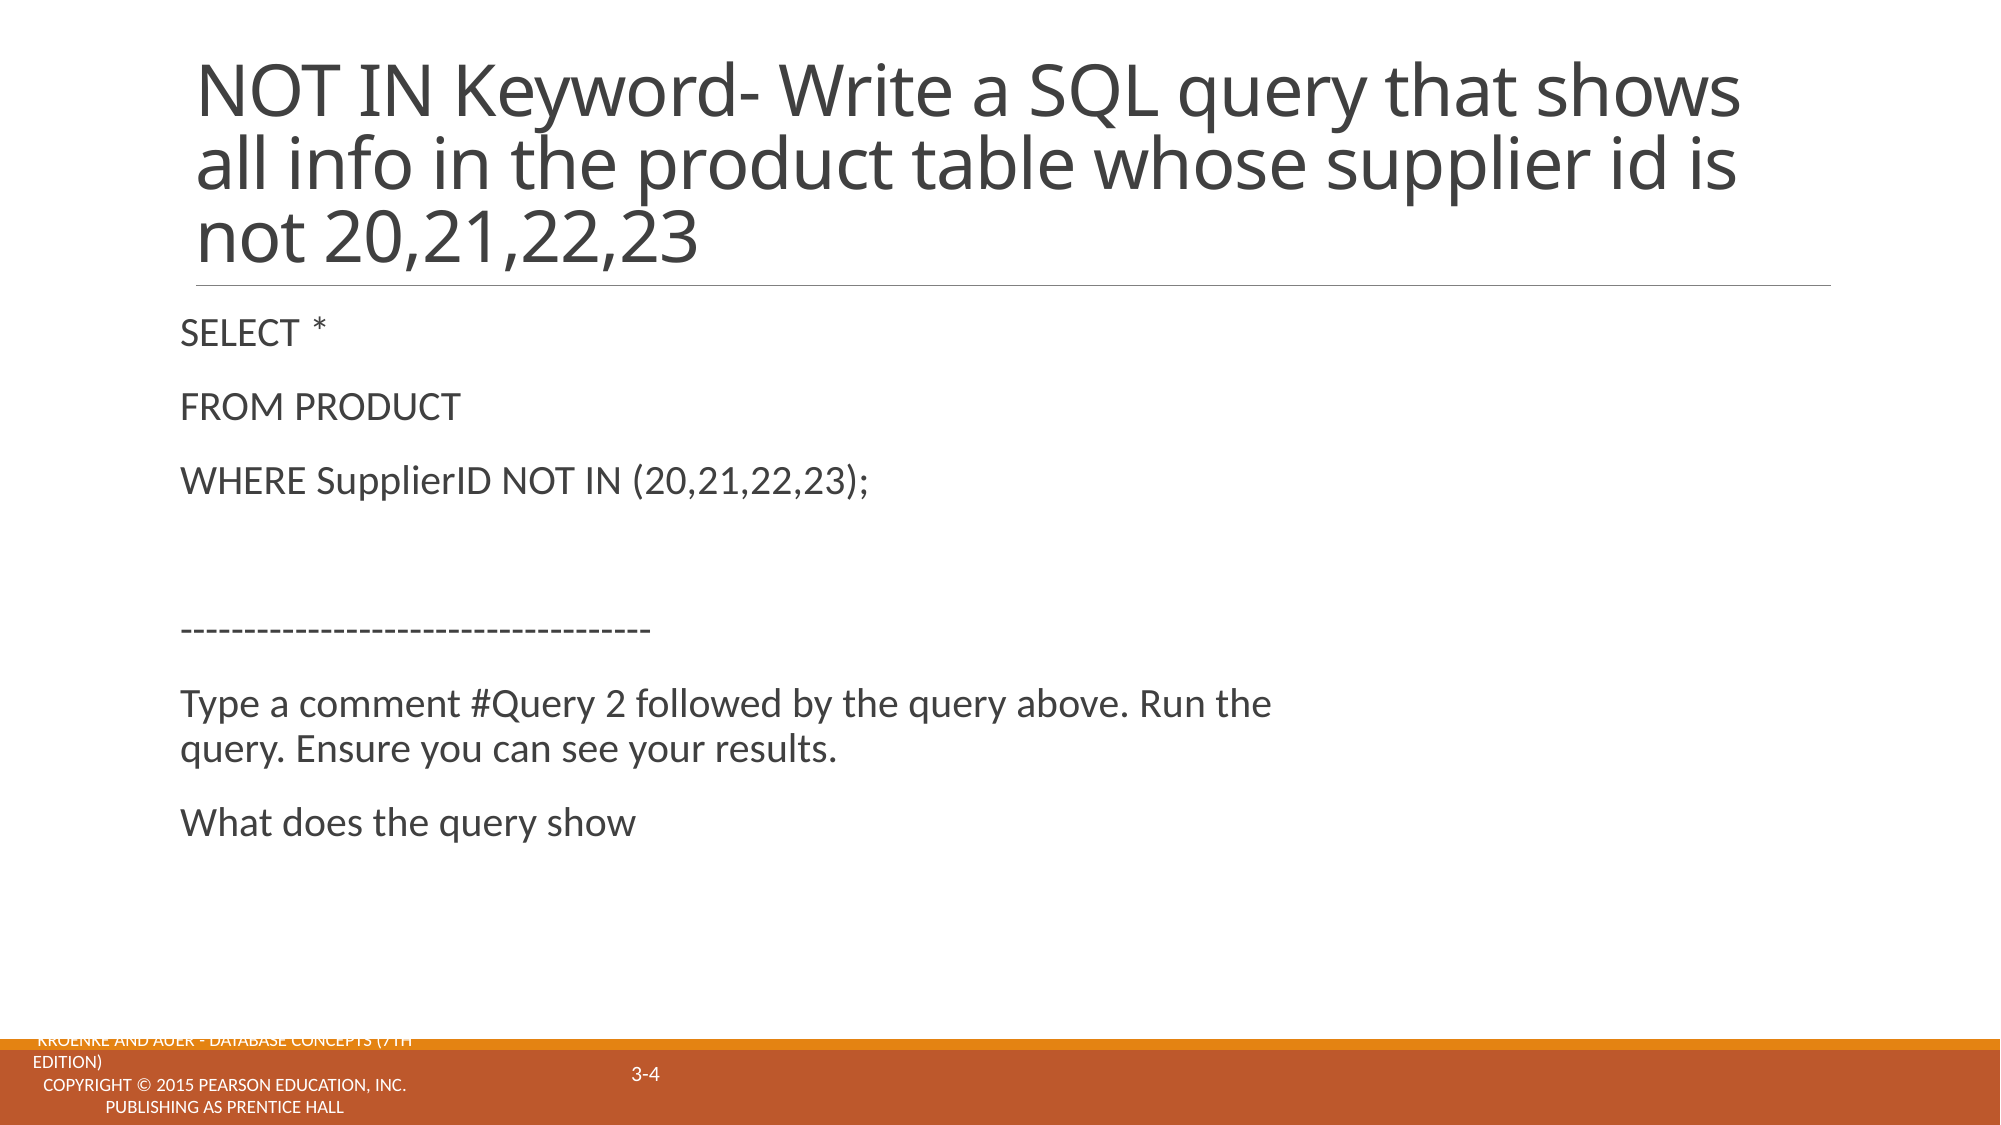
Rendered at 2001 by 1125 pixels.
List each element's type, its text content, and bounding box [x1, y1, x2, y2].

slide_number 3-4 [0, 1042, 675, 1103]
list SELECT * FROM PRODUCT WHERE SupplierID NOT IN (20,21,22,23); ------------------------------------- Type a comment #Query 2 followed by the query above. Run the query. Ensure you can see your results. What does the query show [180, 302, 1304, 963]
title NOT IN Keyword- Write a SQL query that shows all info in the product table whose supplier id is not 20,21,22,23 [180, 47, 1830, 285]
